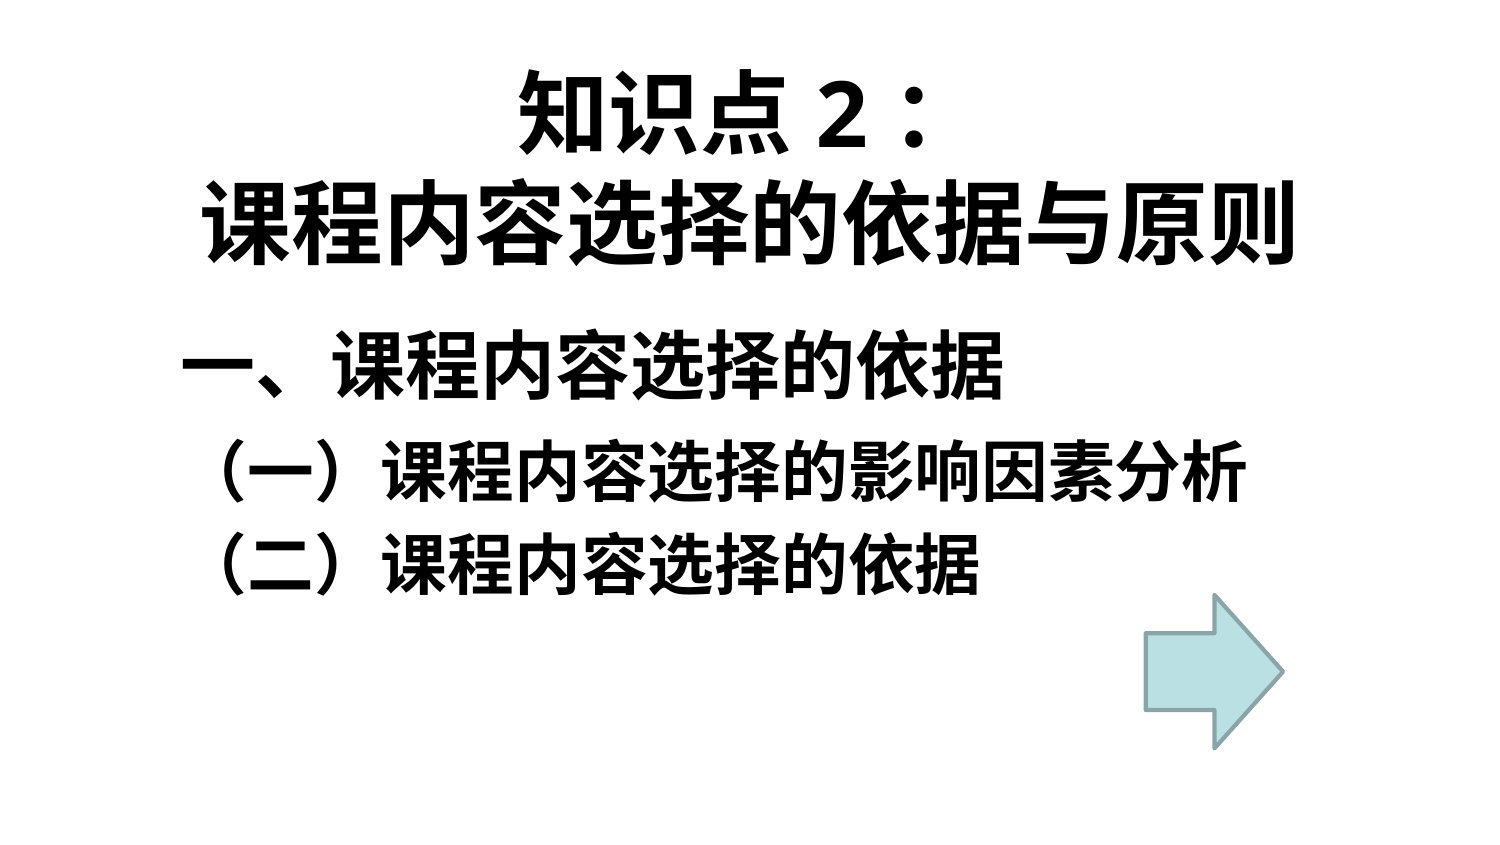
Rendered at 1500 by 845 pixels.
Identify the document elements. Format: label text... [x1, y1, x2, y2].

text_box [1143, 592, 1285, 751]
title 知识点2： 课程内容选择的依据与原则 [74, 95, 1426, 237]
list 一、课程内容选择的依据 （一）课程内容选择的影响因素分析 （二）课程内容选择的依据 [165, 310, 1335, 804]
